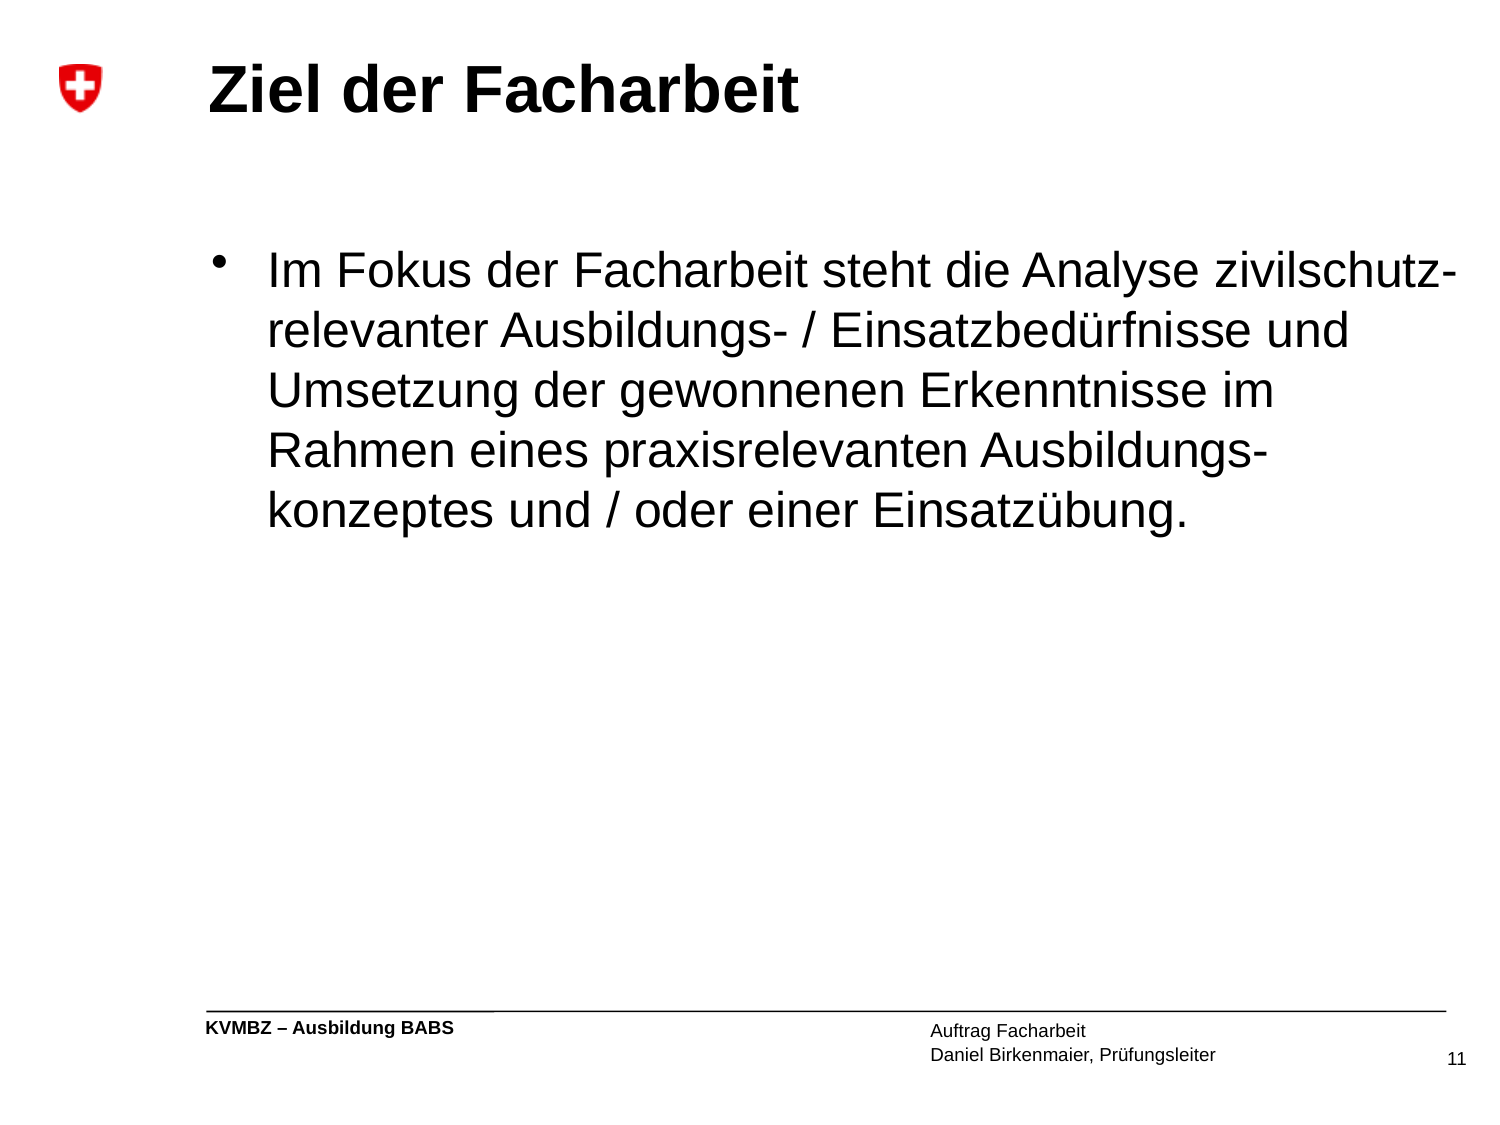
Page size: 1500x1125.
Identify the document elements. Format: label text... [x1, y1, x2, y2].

footer Daniel Birkenmaier, Prüfungsleiter [915, 1048, 1447, 1071]
list Im Fokus der Facharbeit steht die Analyse zivilschutz-relevanter Ausbildungs- / Einsatzbedürfnisse und Umsetzung der gewonnenen Erkenntnisse im Rahmen eines praxisrelevanten Ausbildungs-konzeptes und / oder einer Einsatzübung. [210, 237, 1482, 1012]
title Ziel der Facharbeit [207, 45, 1433, 209]
picture [59, 64, 103, 114]
slide_number Auftrag Facharbeit [915, 1011, 1447, 1048]
